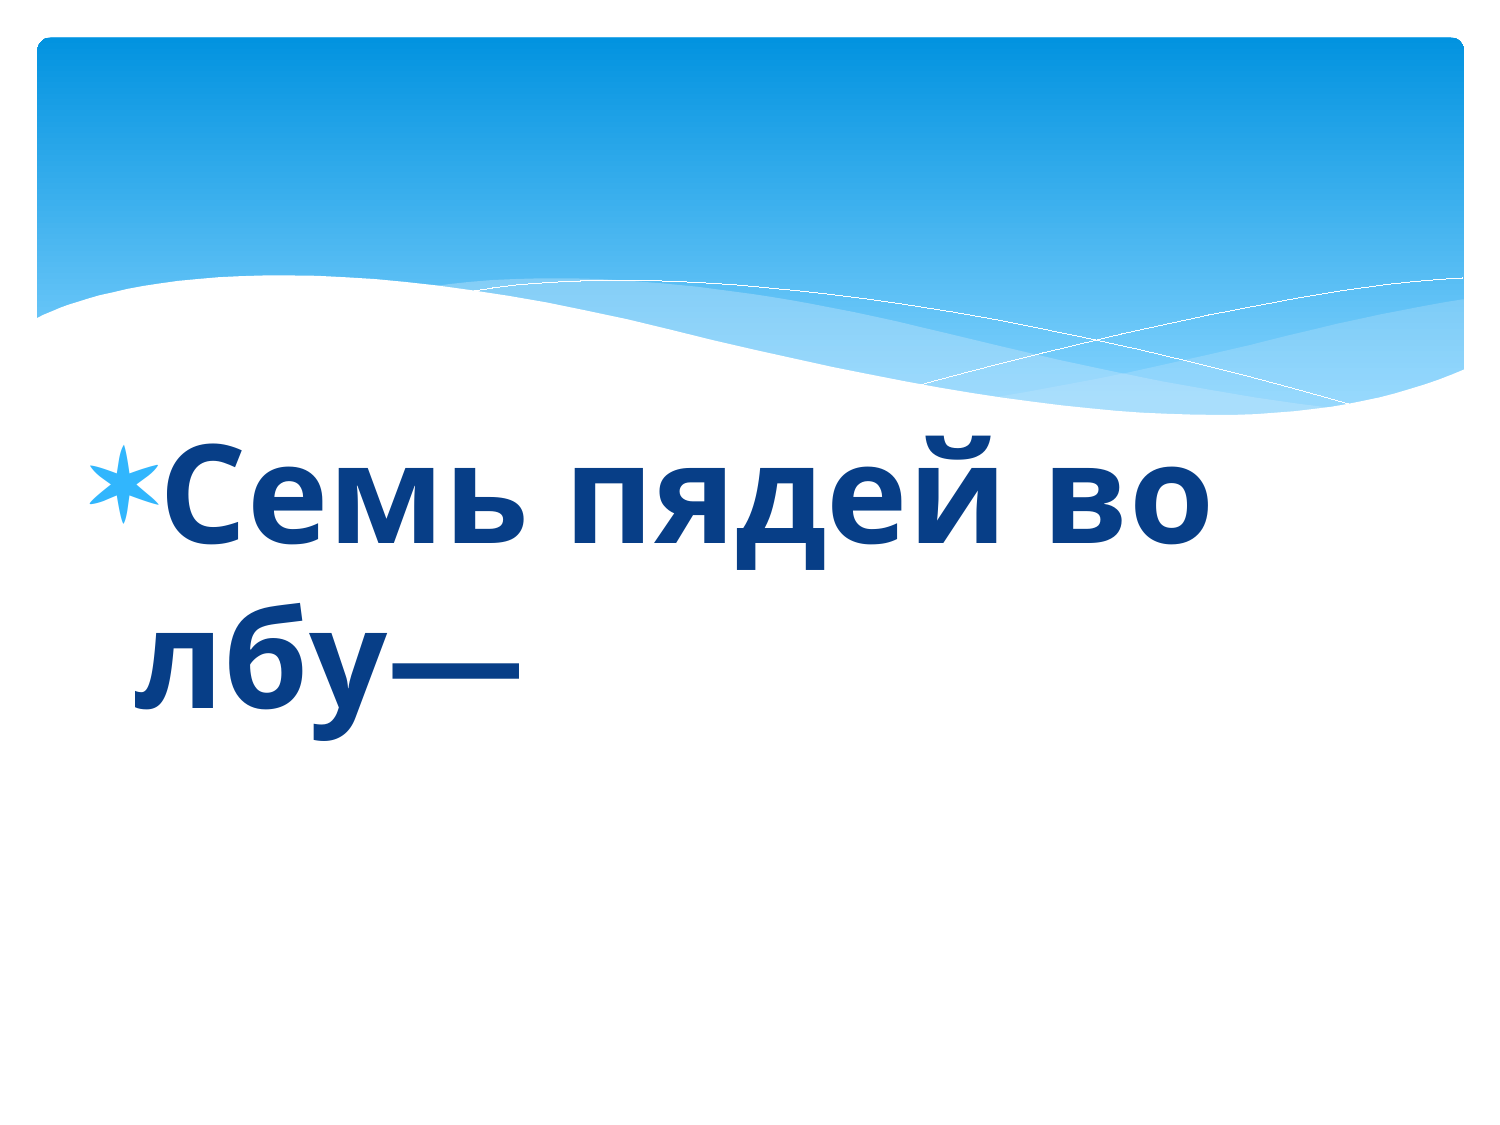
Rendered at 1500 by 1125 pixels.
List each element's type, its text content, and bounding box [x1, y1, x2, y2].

list Семь пядей во лбу— [75, 398, 1425, 895]
